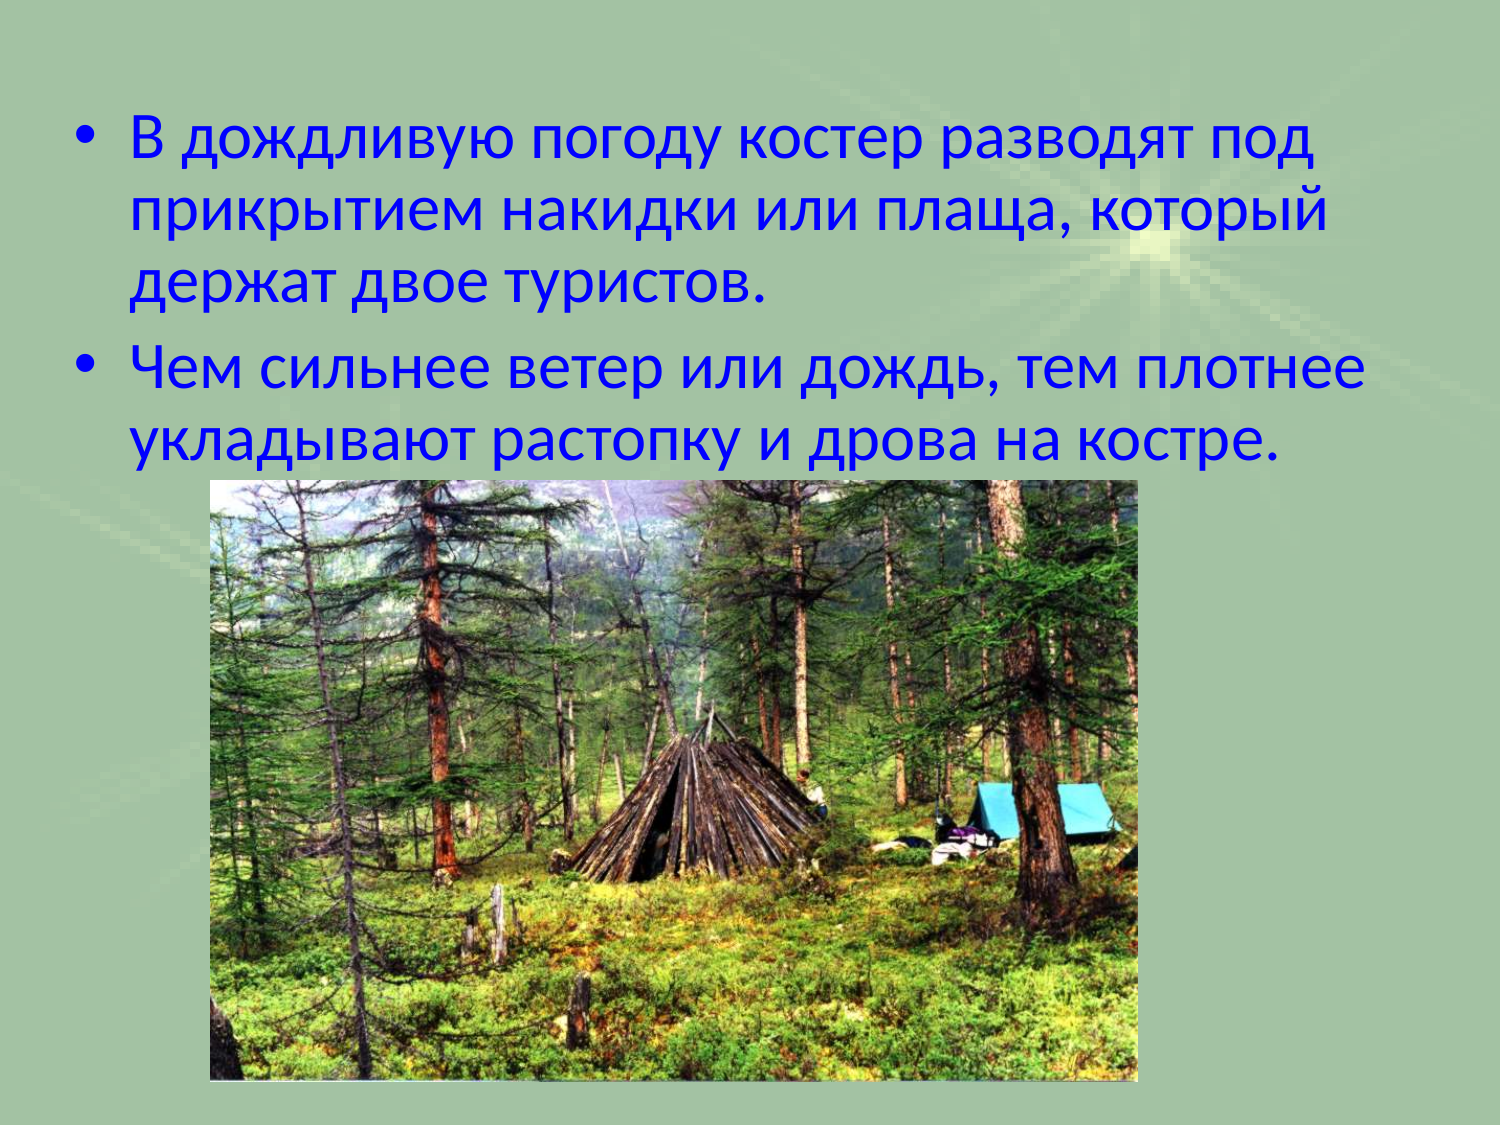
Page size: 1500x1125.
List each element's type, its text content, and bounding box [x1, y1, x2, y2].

list В дождливую погоду костер разводят под прикрытием накидки или плаща, который держат двое туристов. Чем сильнее ветер или дождь, тем плотнее укладывают растопку и дрова на костре. [58, 93, 1409, 570]
picture [0, 0, 1500, 1125]
